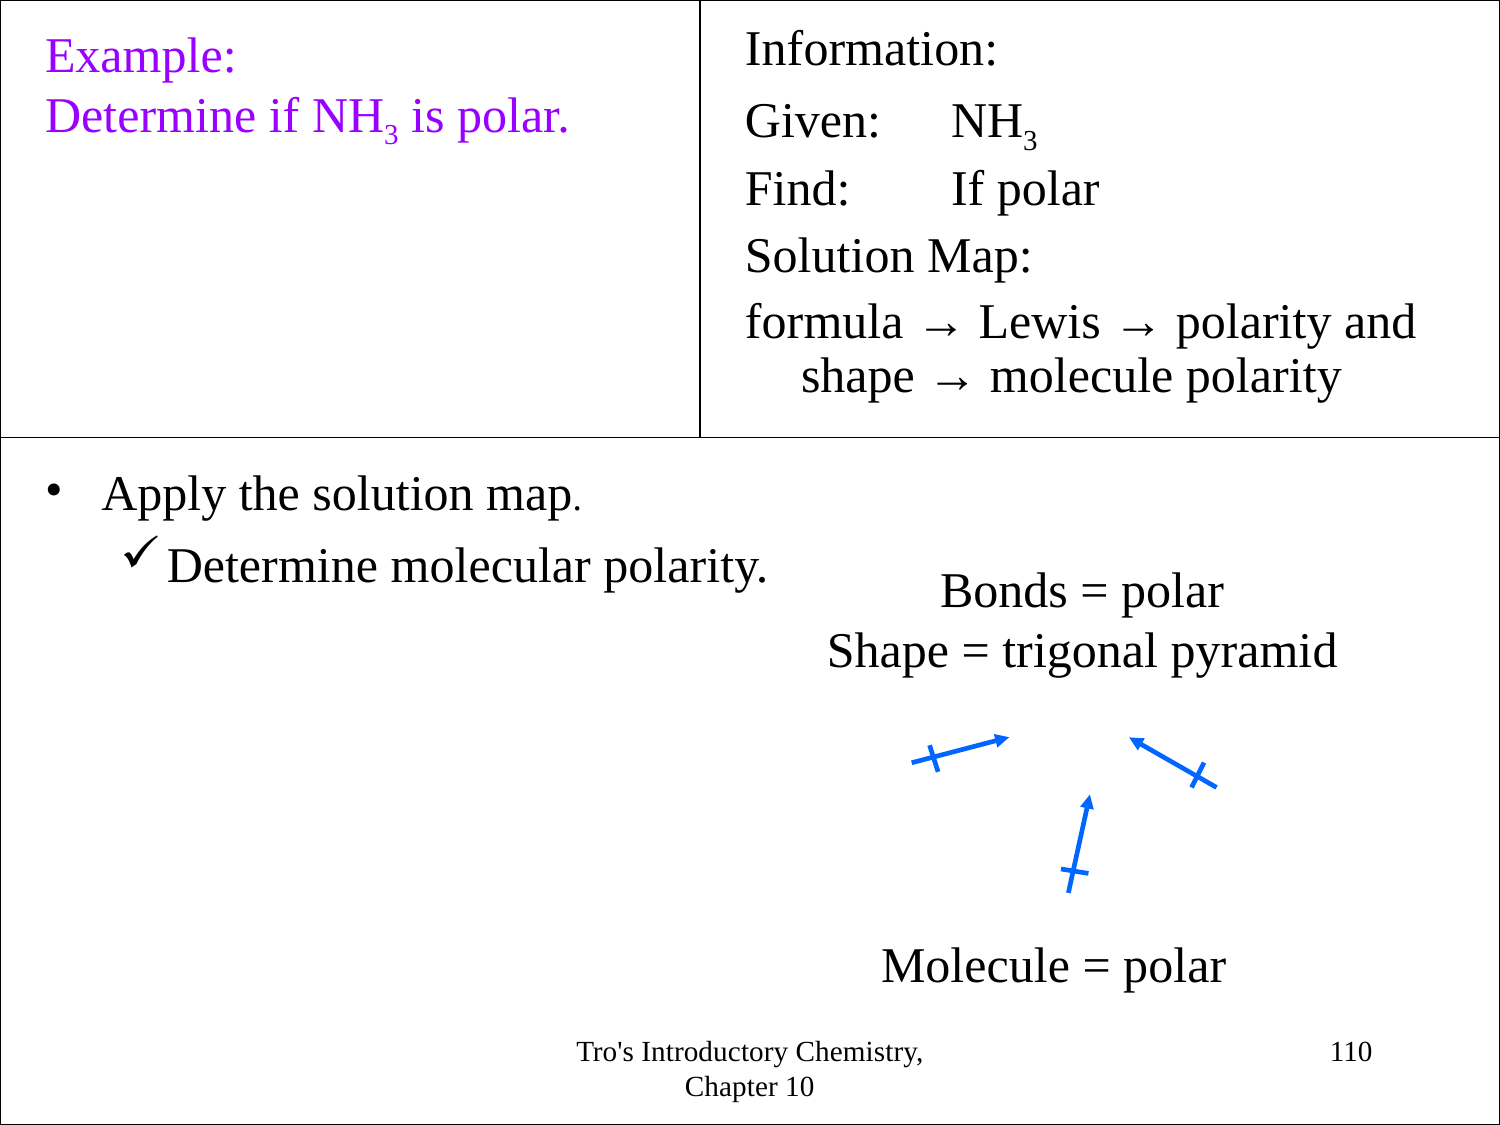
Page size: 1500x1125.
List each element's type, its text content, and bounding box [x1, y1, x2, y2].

text_box Molecule = polar [866, 924, 1242, 1001]
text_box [1060, 794, 1091, 894]
text_box Example: Determine if NH3 is polar. [0, 0, 699, 437]
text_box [928, 724, 1220, 912]
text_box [911, 736, 1010, 772]
text_box Apply the solution map. Determine molecular polarity. [0, 437, 1500, 1125]
text_box Bonds = polar Shape = trigonal pyramid [811, 549, 1353, 686]
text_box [1128, 737, 1217, 788]
text_box Information: Given: NH3 Find: If polar Solution Map: formula → Lewis → polarity and shape → molecule polarity [699, 0, 1500, 438]
